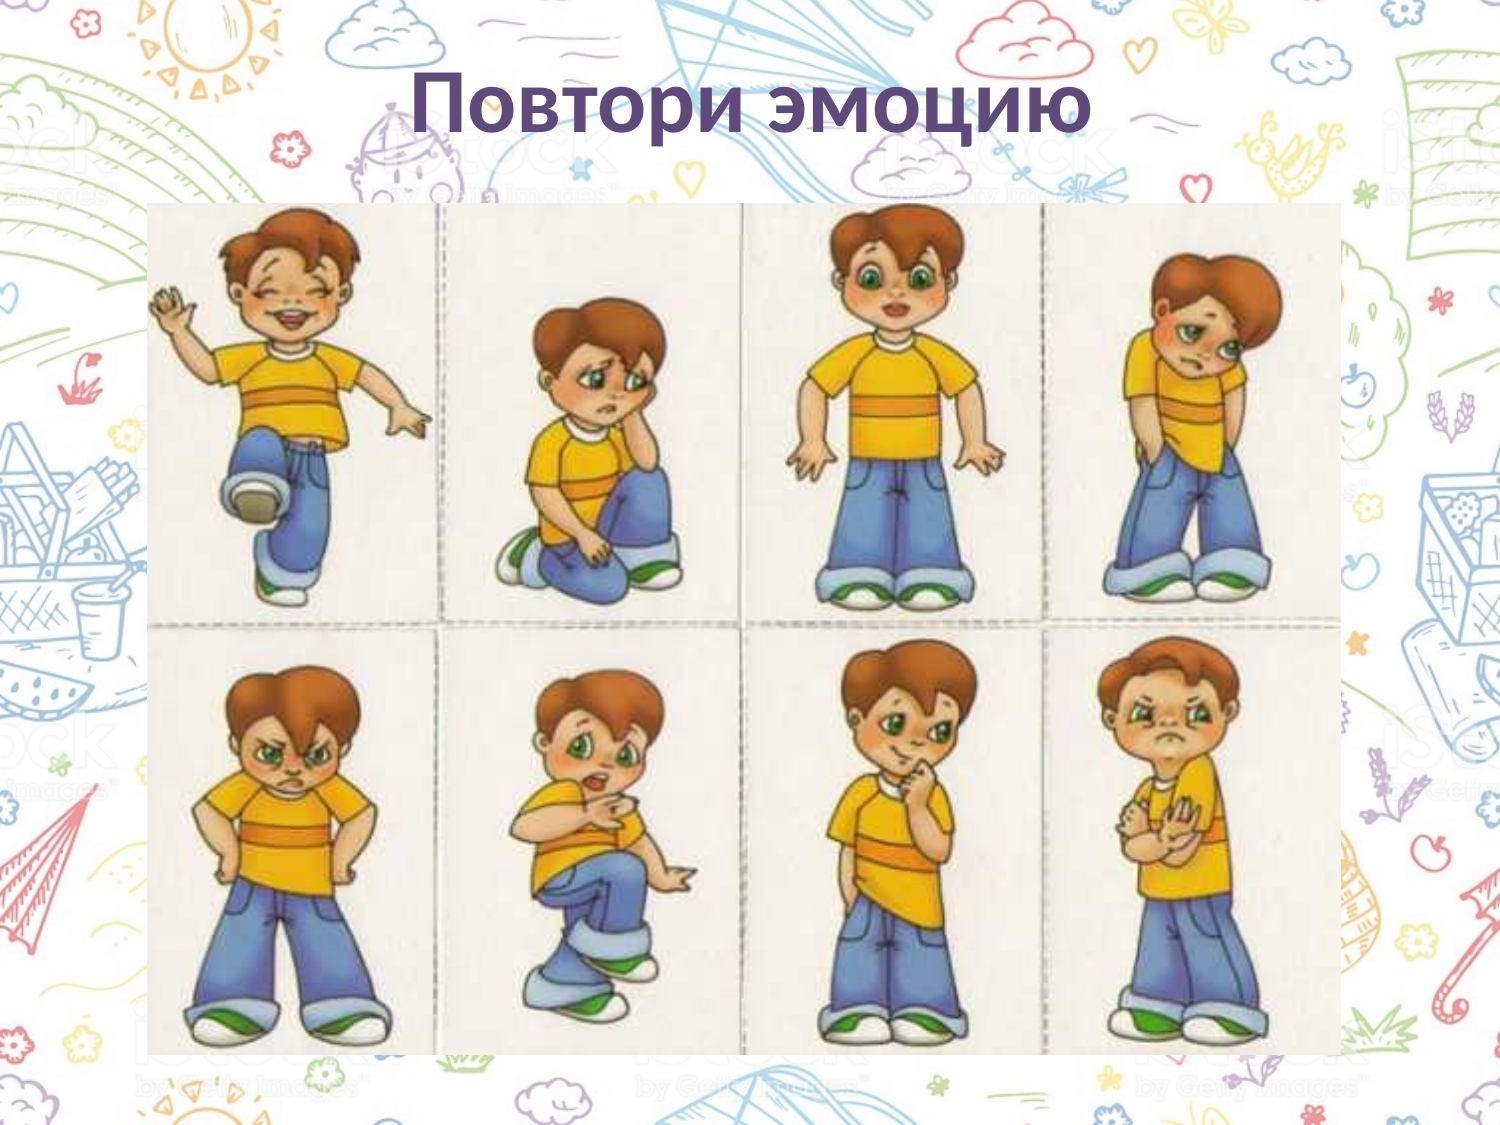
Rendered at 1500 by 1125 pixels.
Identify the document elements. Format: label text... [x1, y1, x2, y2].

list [147, 203, 1341, 1056]
title Повтори эмоцию [76, 2, 1427, 191]
